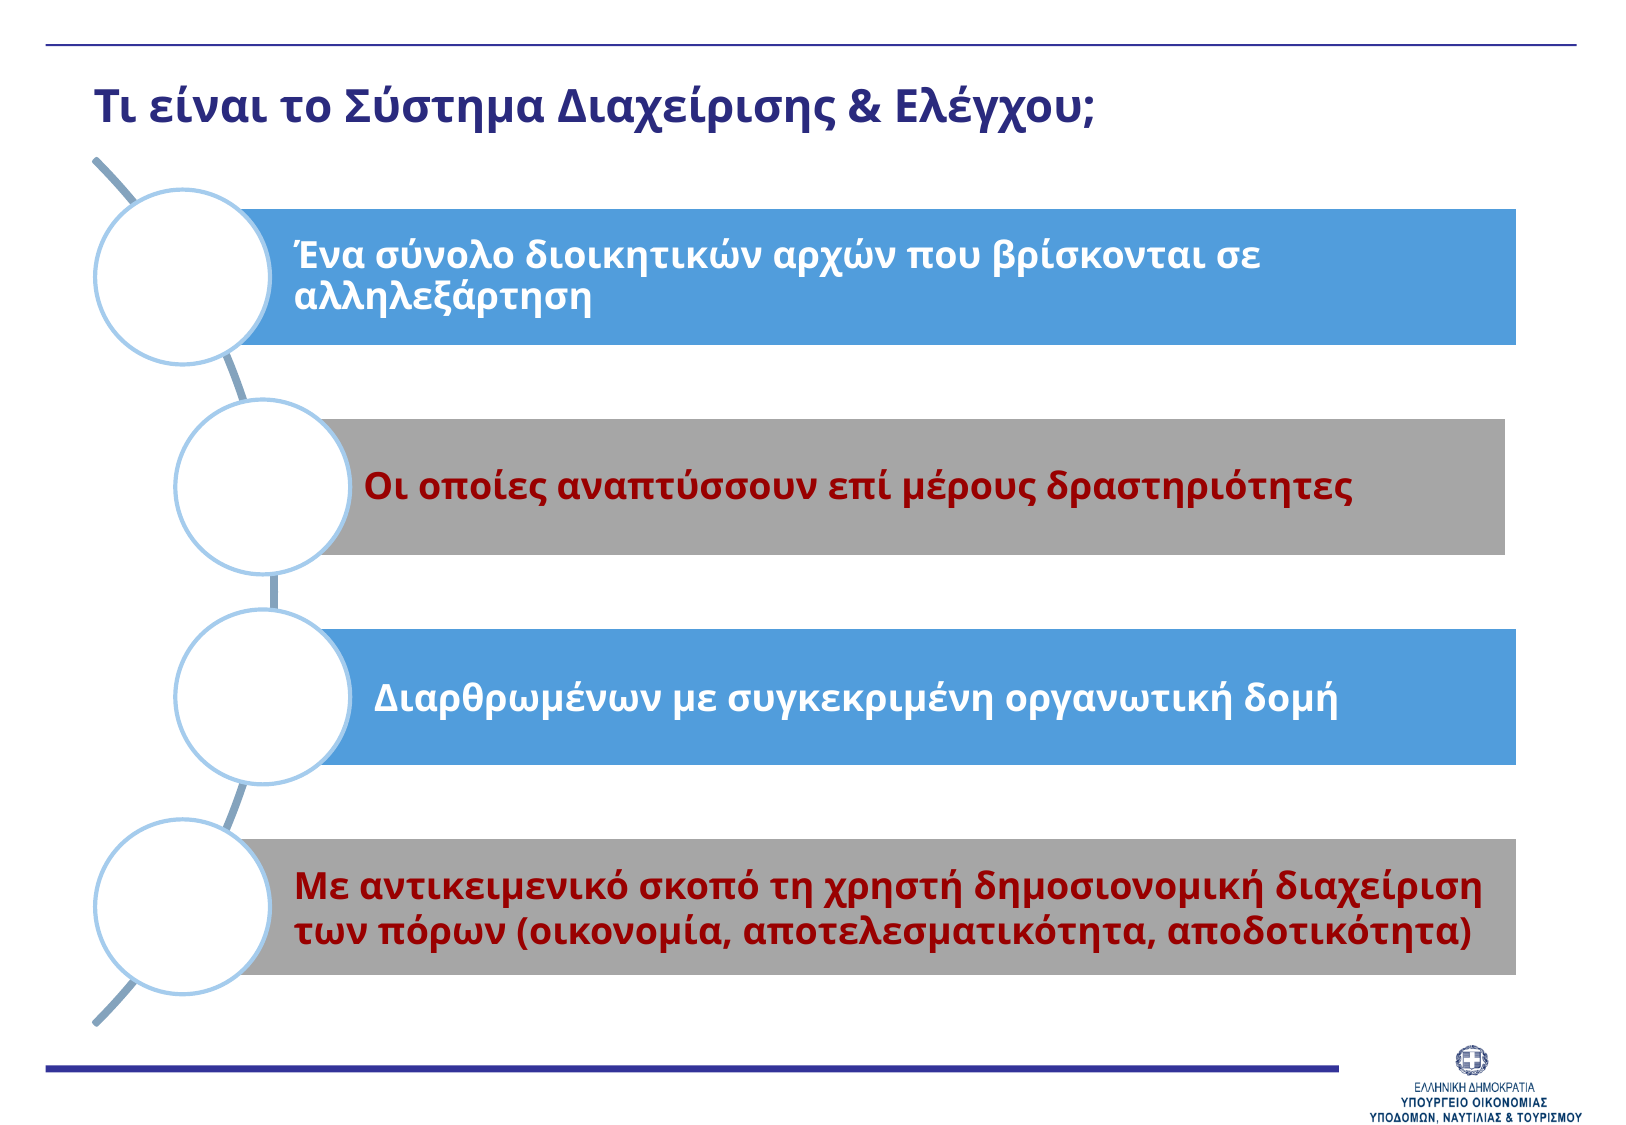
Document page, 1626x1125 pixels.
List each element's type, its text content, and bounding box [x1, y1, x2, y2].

picture [1339, 1045, 1605, 1125]
text_box Τι είναι το Σύστημα Διαχείρισης & Ελέγχου; [78, 69, 1581, 163]
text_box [79, 136, 1532, 1047]
